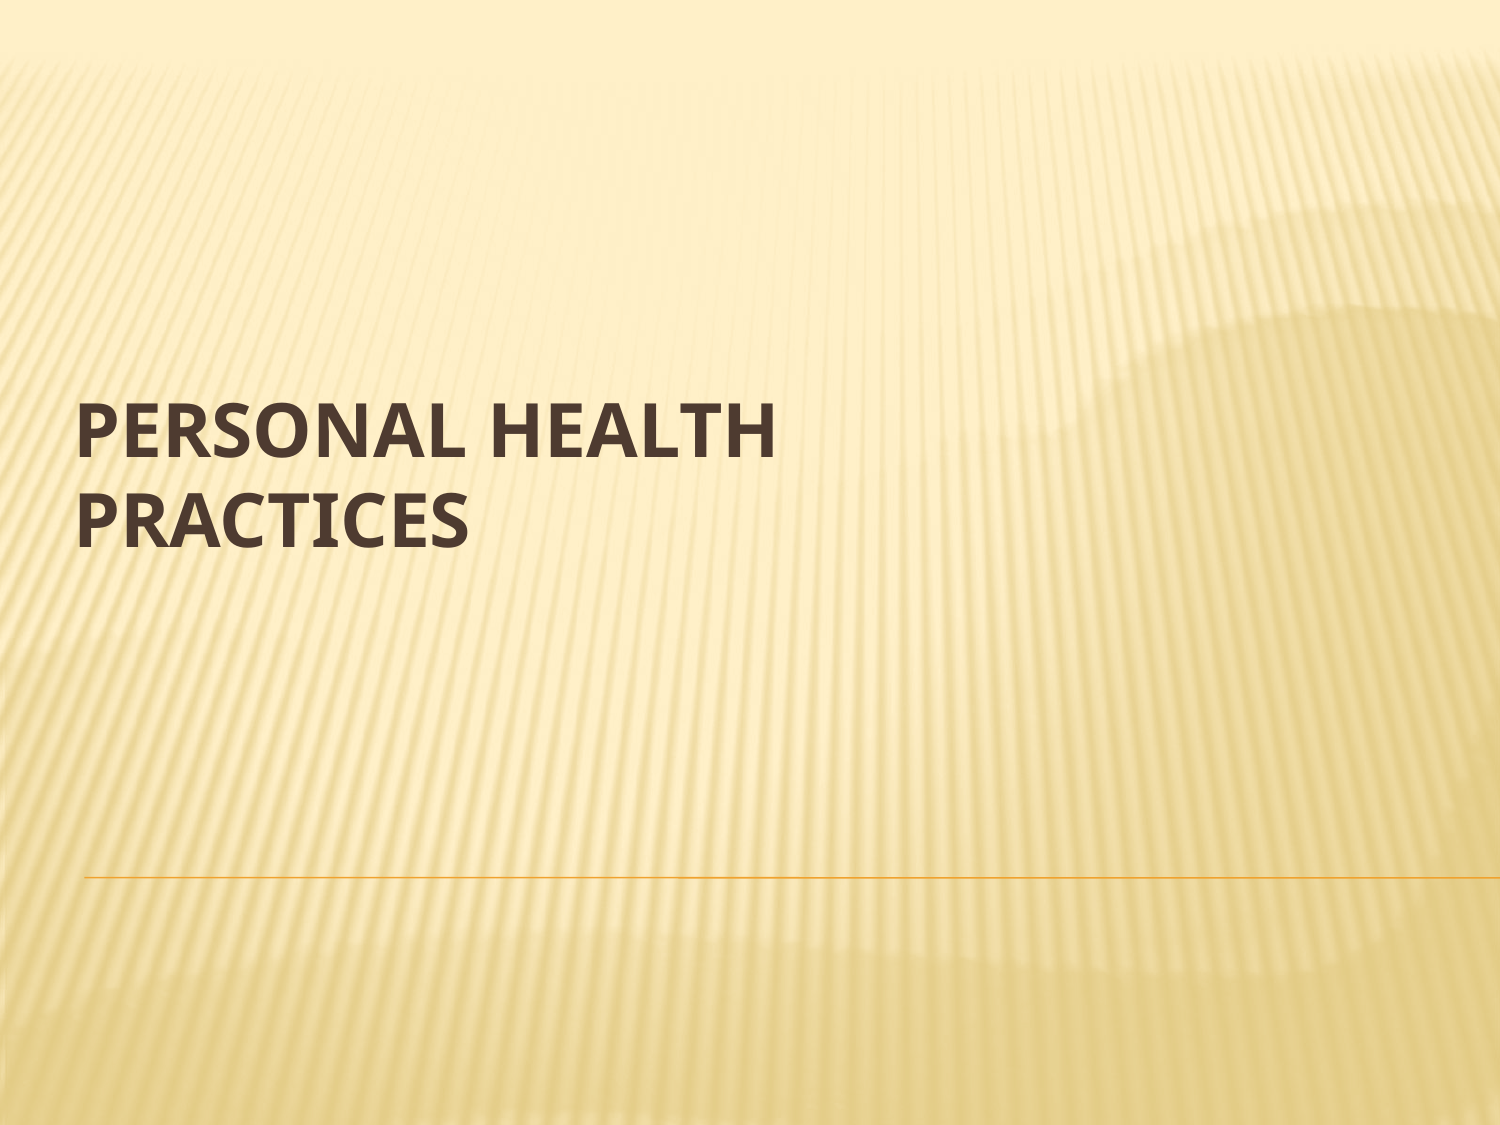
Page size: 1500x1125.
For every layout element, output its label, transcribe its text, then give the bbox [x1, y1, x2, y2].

title PERSONAL HEALTH PRACTICES [58, 375, 1447, 576]
